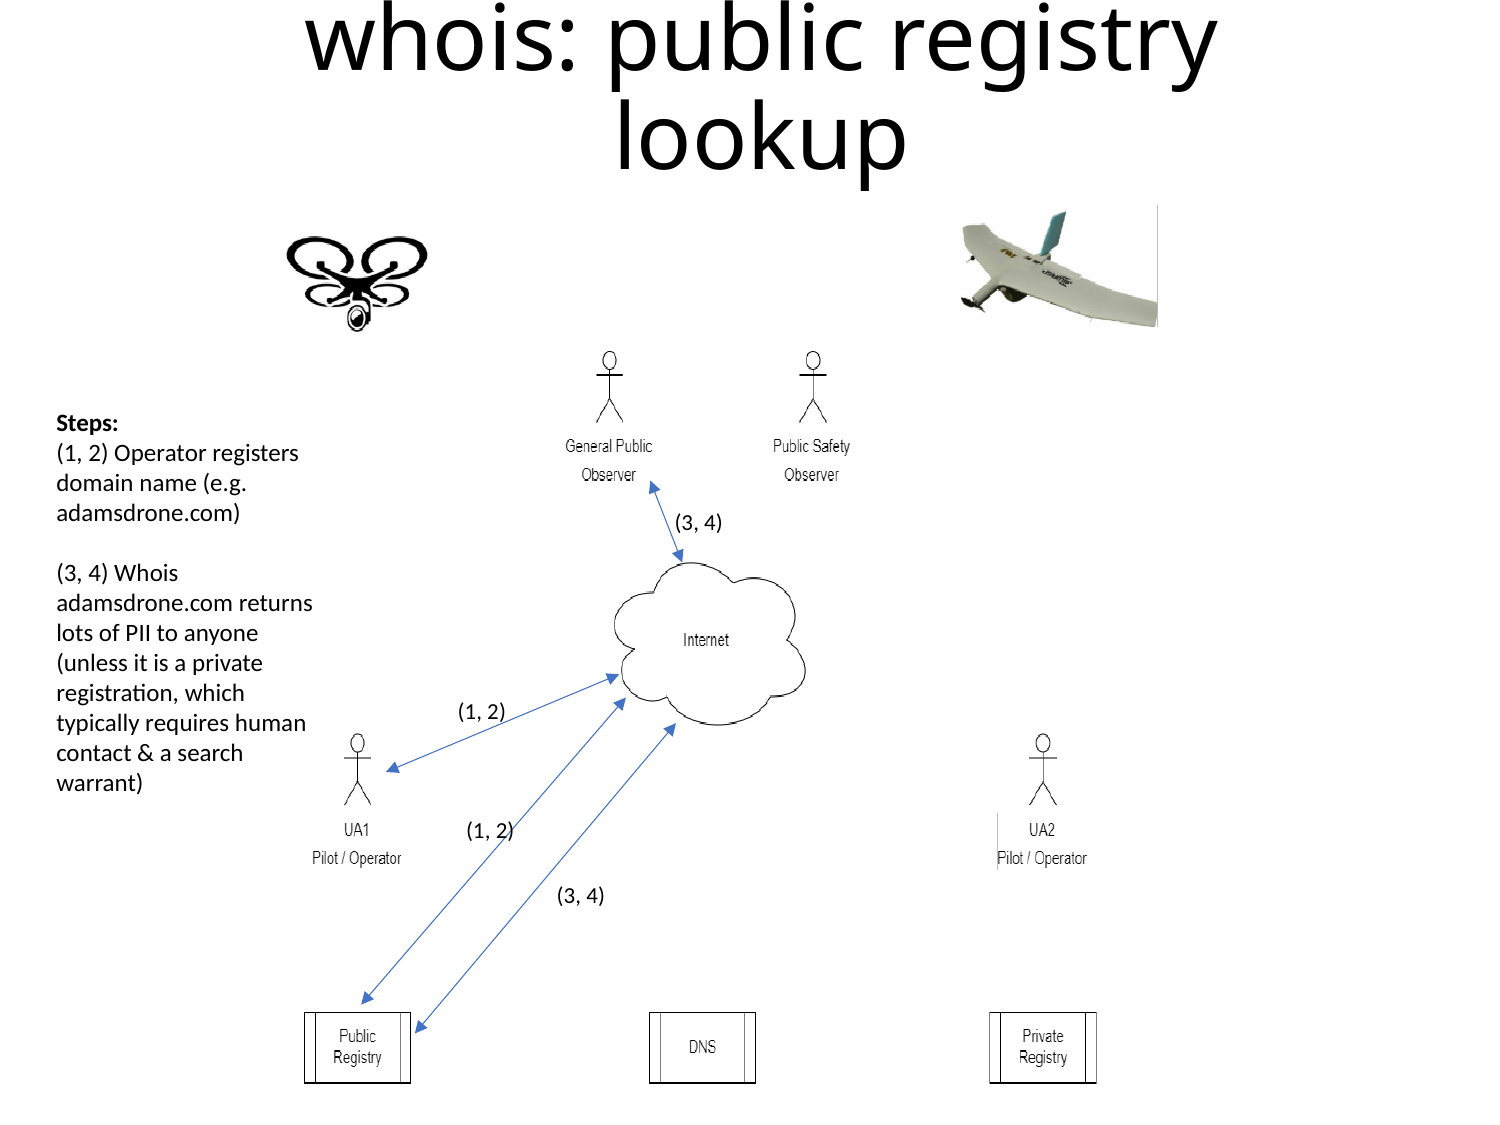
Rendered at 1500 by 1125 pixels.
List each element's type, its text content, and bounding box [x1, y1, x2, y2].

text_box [414, 723, 676, 1034]
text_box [361, 697, 626, 1005]
text_box whois: public registry lookup [229, 0, 1295, 181]
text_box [650, 480, 683, 563]
picture [286, 205, 1158, 1084]
text_box Steps: (1, 2) Operator registers domain name (e.g. adamsdrone.com) (3, 4) Whois adamsdrone.com returns lots of PII to anyone (unless it is a private registration, which typically requires human contact & a search warrant) [41, 399, 286, 804]
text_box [385, 674, 620, 697]
